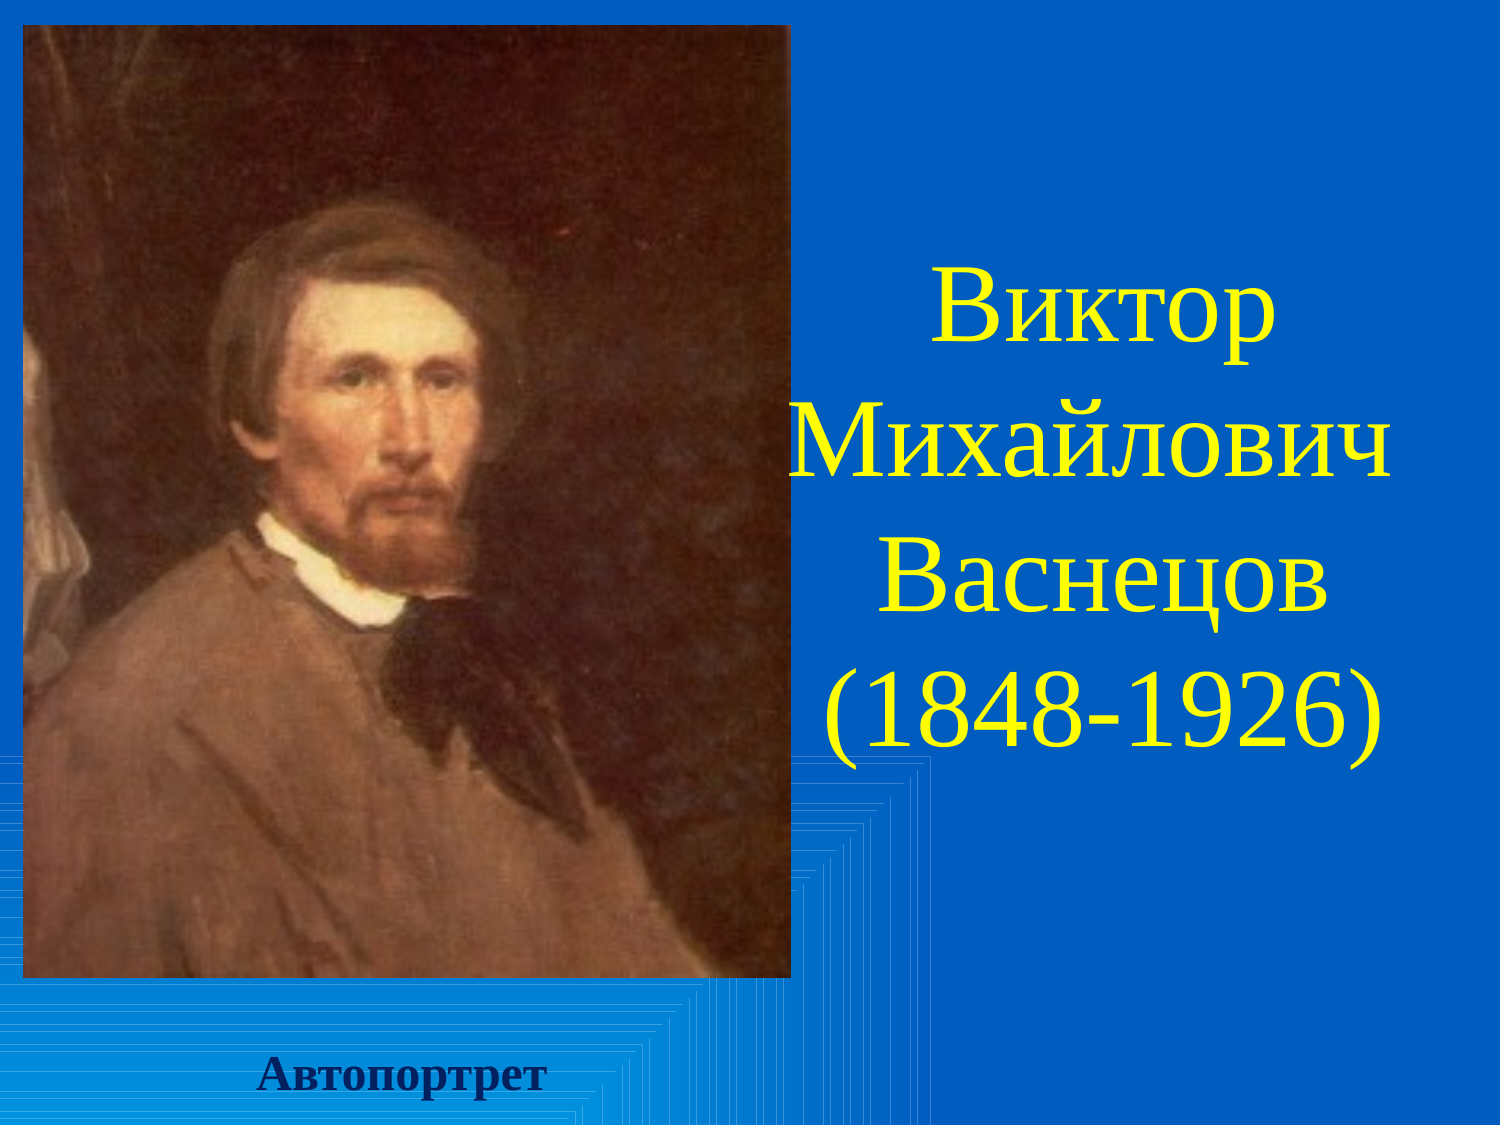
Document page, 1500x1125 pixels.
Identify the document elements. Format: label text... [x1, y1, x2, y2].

text_box Виктор Михайлович Васнецов (1848-1926) [796, 221, 1447, 777]
text_box Автопортрет [161, 1033, 642, 1109]
picture [22, 25, 791, 979]
